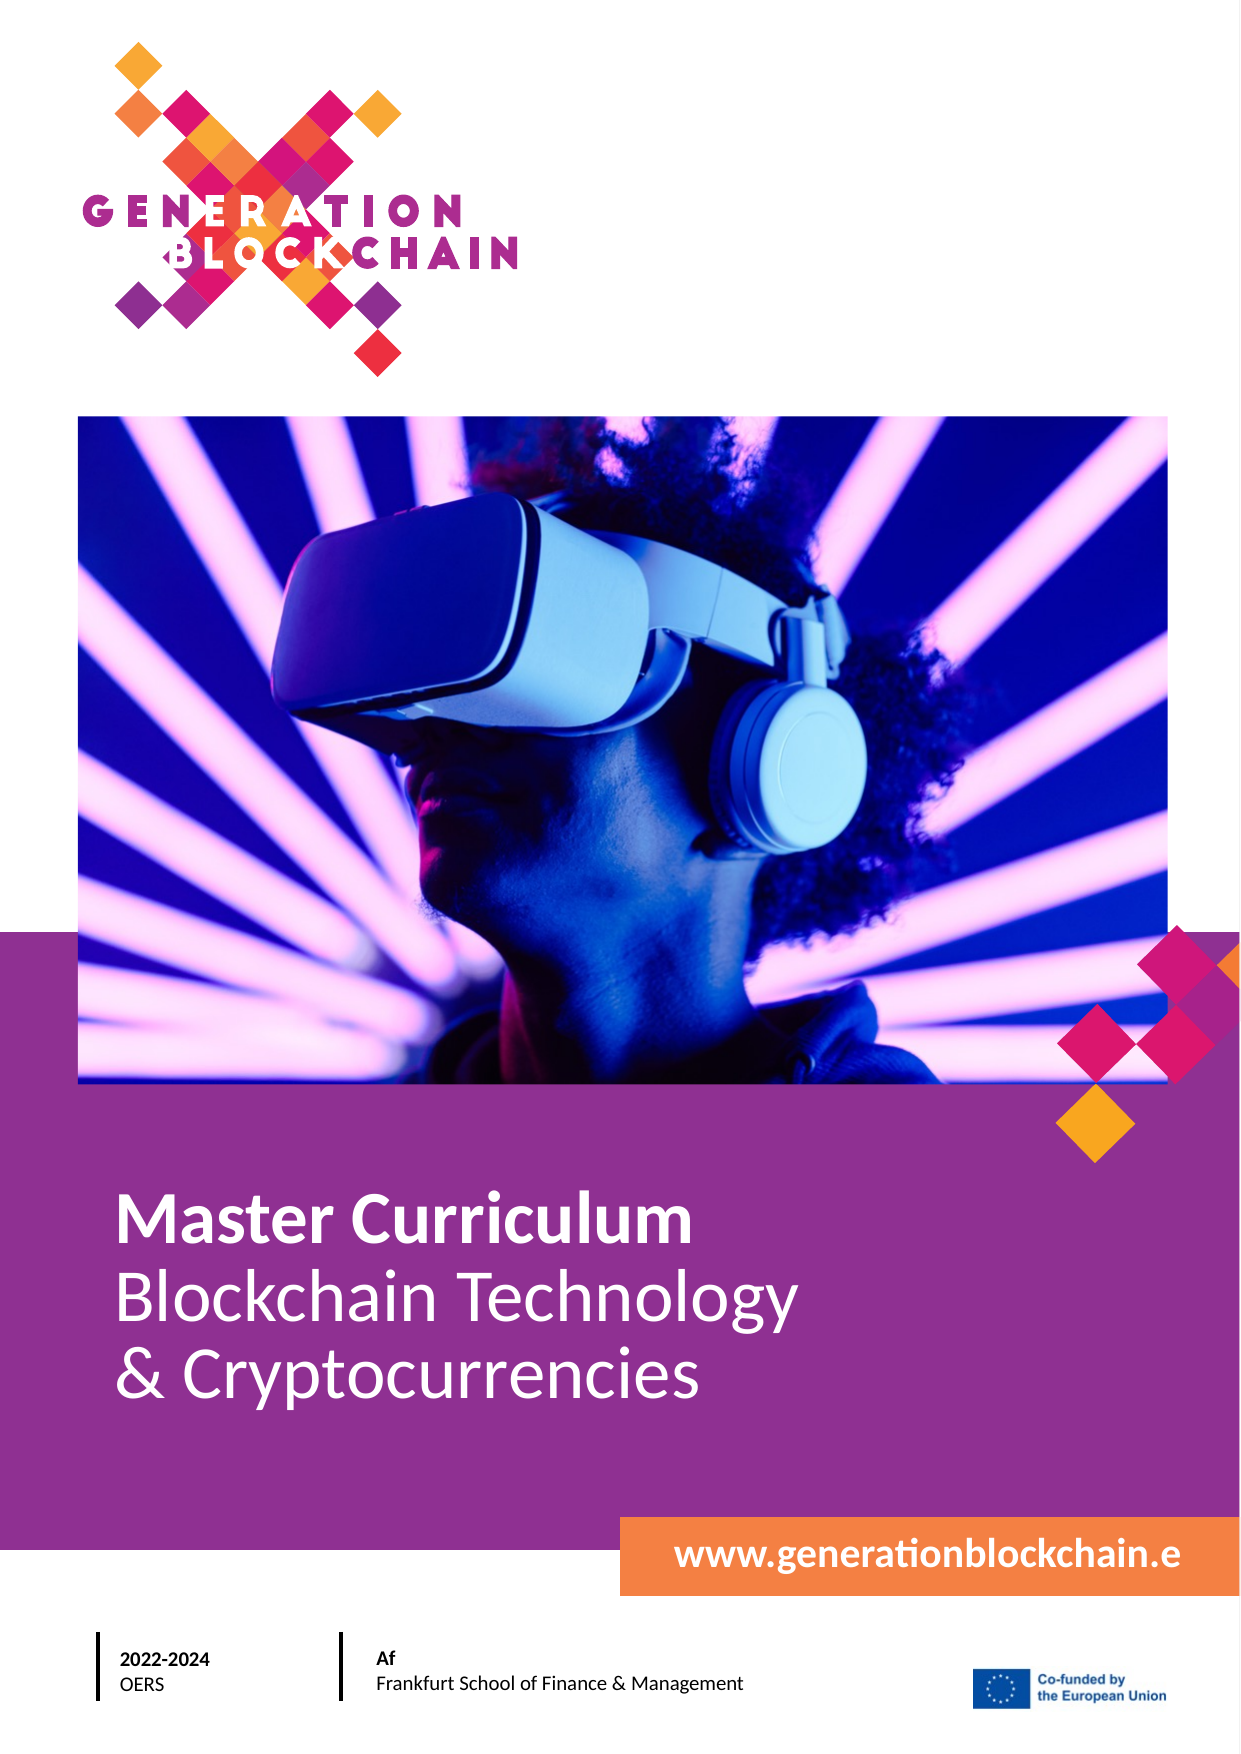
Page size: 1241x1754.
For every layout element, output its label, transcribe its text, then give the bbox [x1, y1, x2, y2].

list Af Frankfurt School of Finance & Management [361, 1637, 820, 1707]
picture [973, 1666, 1168, 1712]
picture [77, 416, 1168, 1085]
list Master Curriculum Blockchain Technology & Cryptocurrencies [99, 1173, 874, 1375]
text_box www.generationblockchain.eu [659, 1518, 1213, 1619]
list 2022-2024 OERS [105, 1638, 307, 1708]
